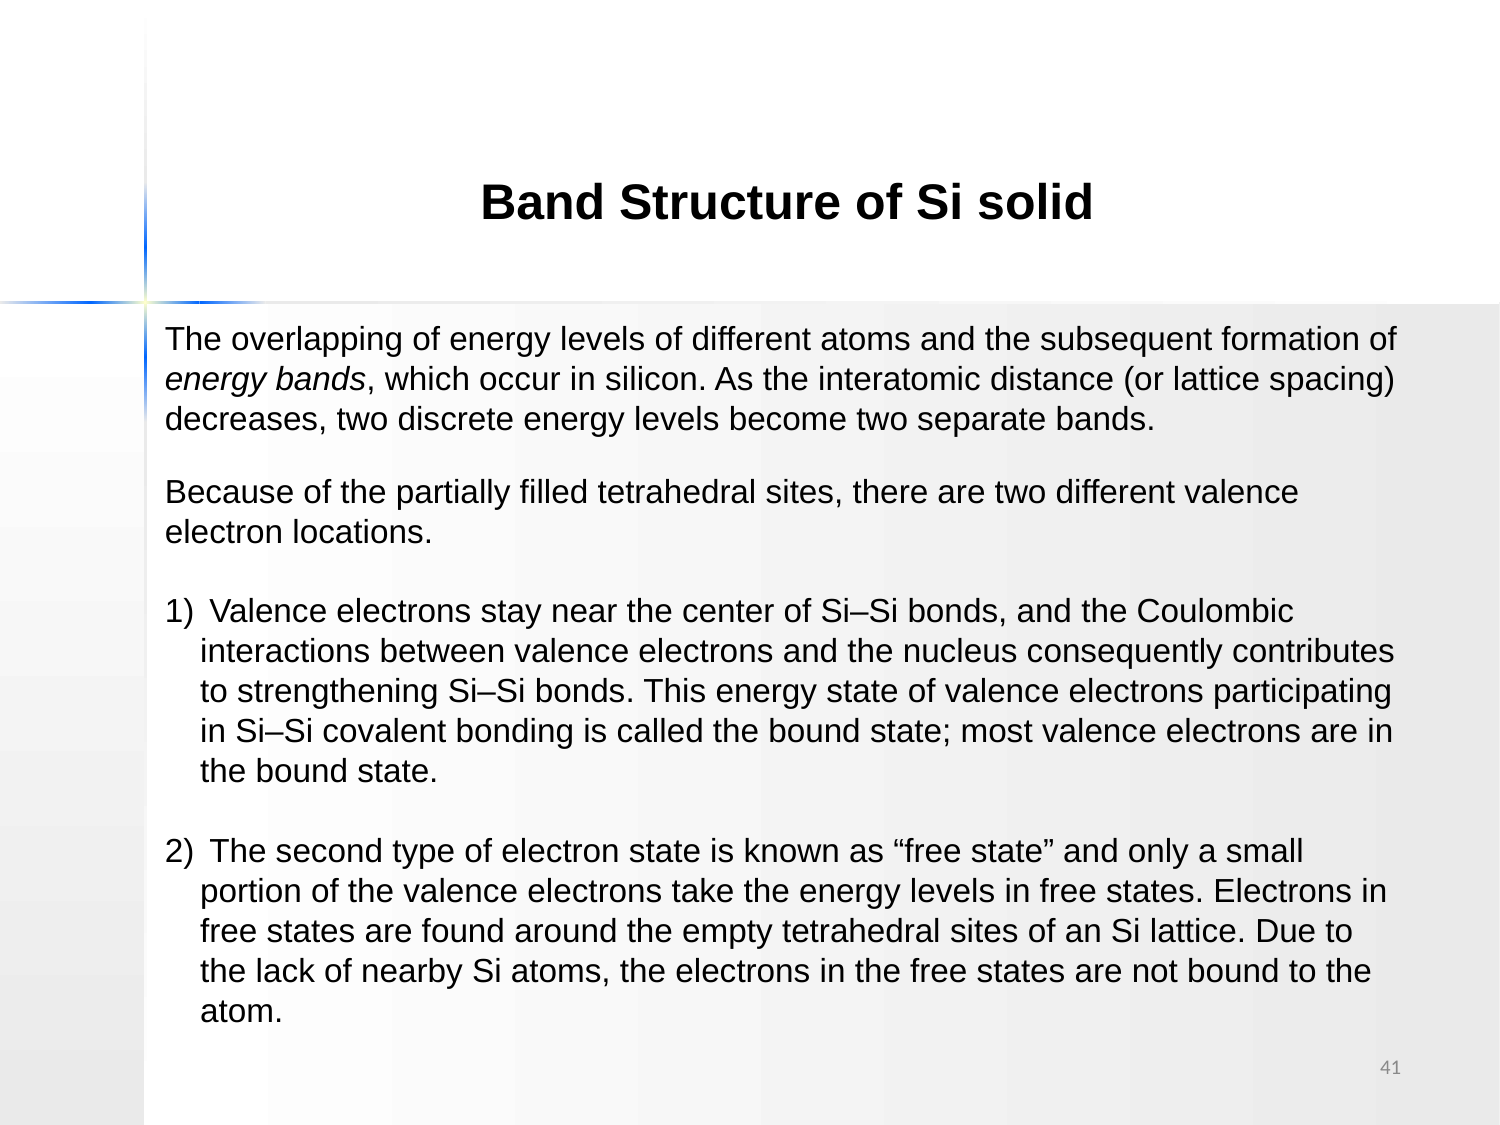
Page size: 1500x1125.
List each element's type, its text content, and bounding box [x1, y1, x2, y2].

text_box Band Structure of Si solid [465, 162, 1110, 238]
text_box The overlapping of energy levels of different atoms and the subsequent formation of energy bands, which occur in silicon. As the interatomic distance (or lattice spacing) decreases, two discrete energy levels become two separate bands. [150, 309, 1463, 445]
text_box Because of the partially filled tetrahedral sites, there are two different valence electron locations. Valence electrons stay near the center of Si–Si bonds, and the Coulombic interactions between valence electrons and the nucleus consequently contributes to strengthening Si–Si bonds. This energy state of valence electrons participating in Si–Si covalent bonding is called the bound state; most valence electrons are in the bound state. The second type of electron state is known as “free state” and only a small portion of the valence electrons take the energy levels in free states. Electrons in free states are found around the empty tetrahedral sites of an Si lattice. Due to the lack of nearby Si atoms, the electrons in the free states are not bound to the atom. [149, 462, 1425, 1037]
